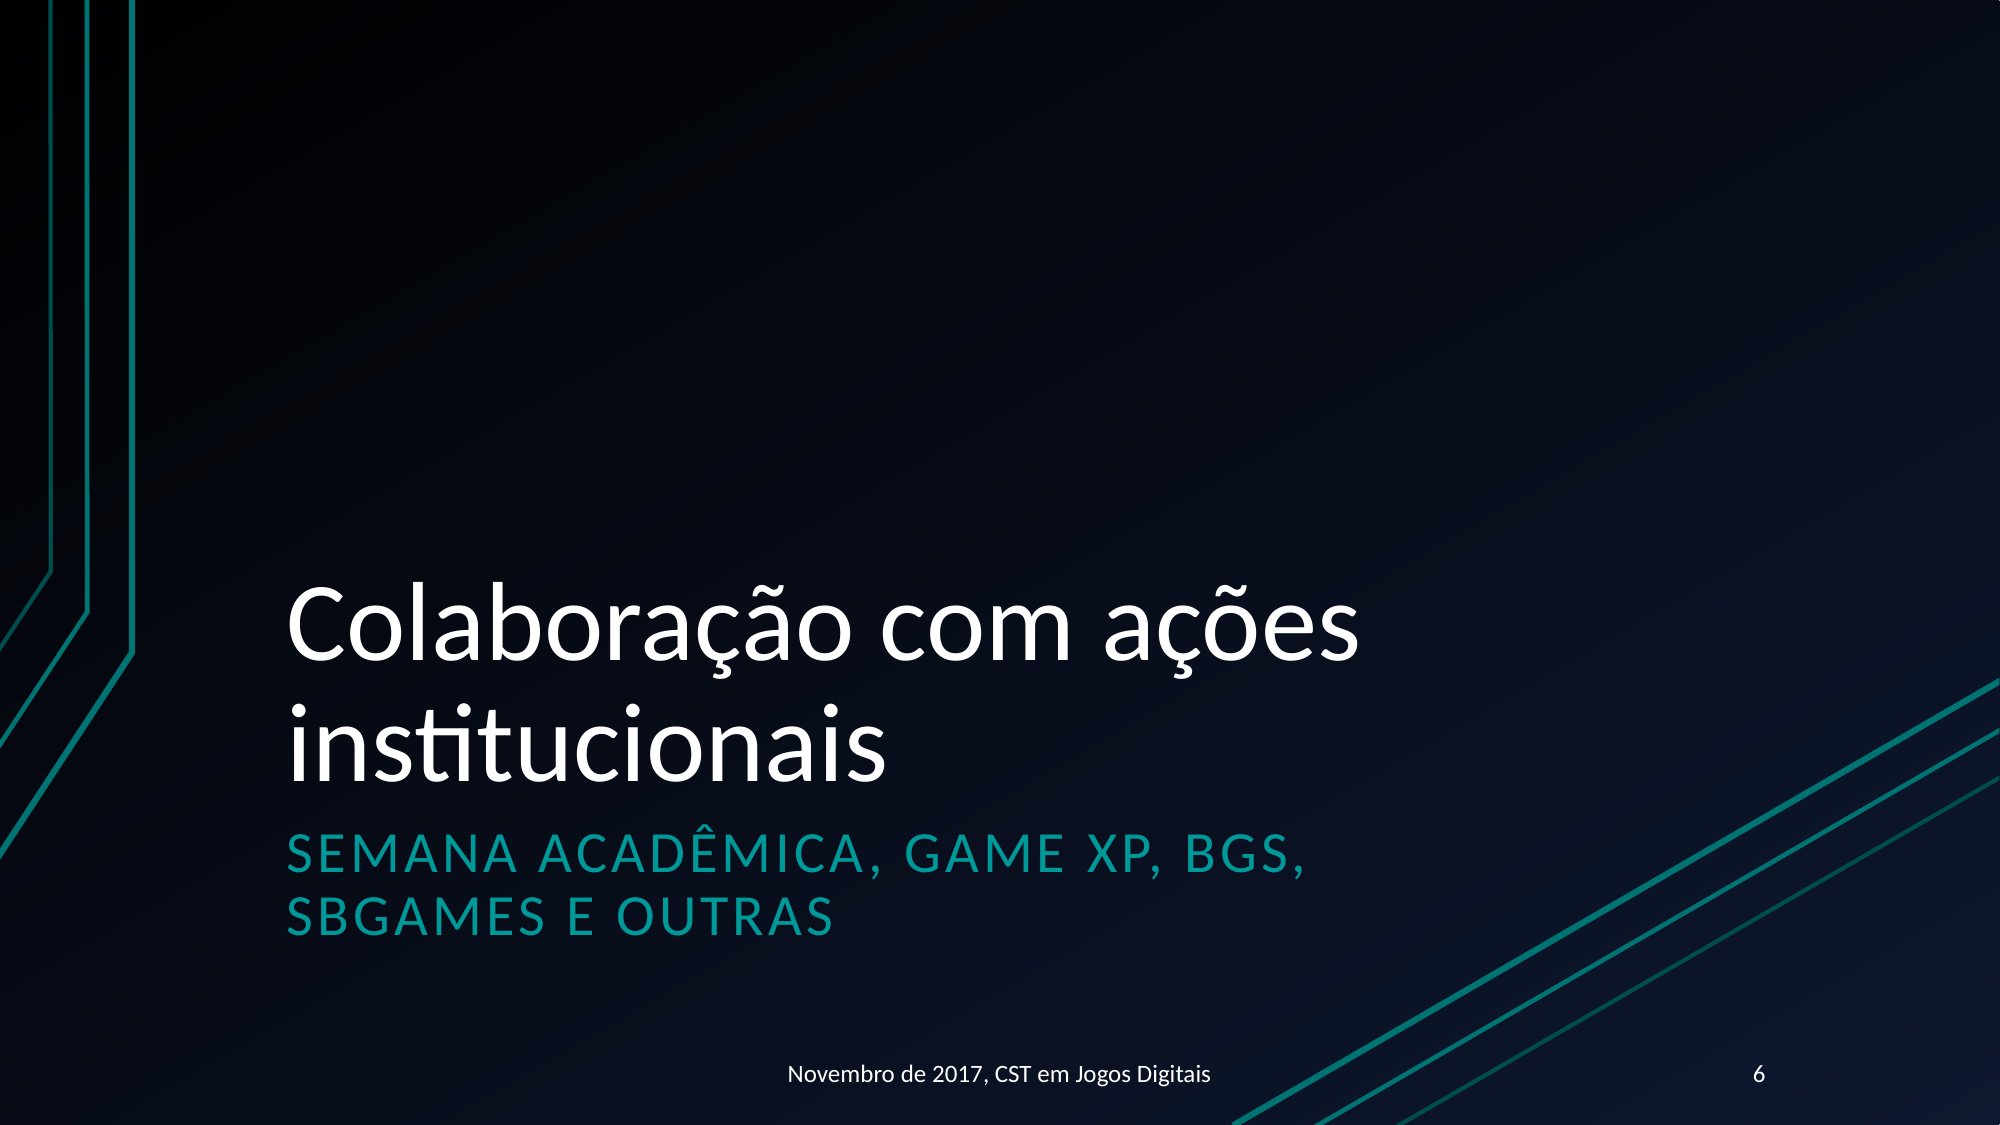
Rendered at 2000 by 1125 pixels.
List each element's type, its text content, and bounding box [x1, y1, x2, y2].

footer Novembro de 2017, CST em Jogos Digitais [566, 1042, 1433, 1103]
title Colaboração com ações institucionais [266, 362, 1733, 816]
list Semana Acadêmica, Game XP, BGS, SBGames e outras [266, 812, 1427, 1013]
slide_number 6 [1732, 1042, 1900, 1103]
